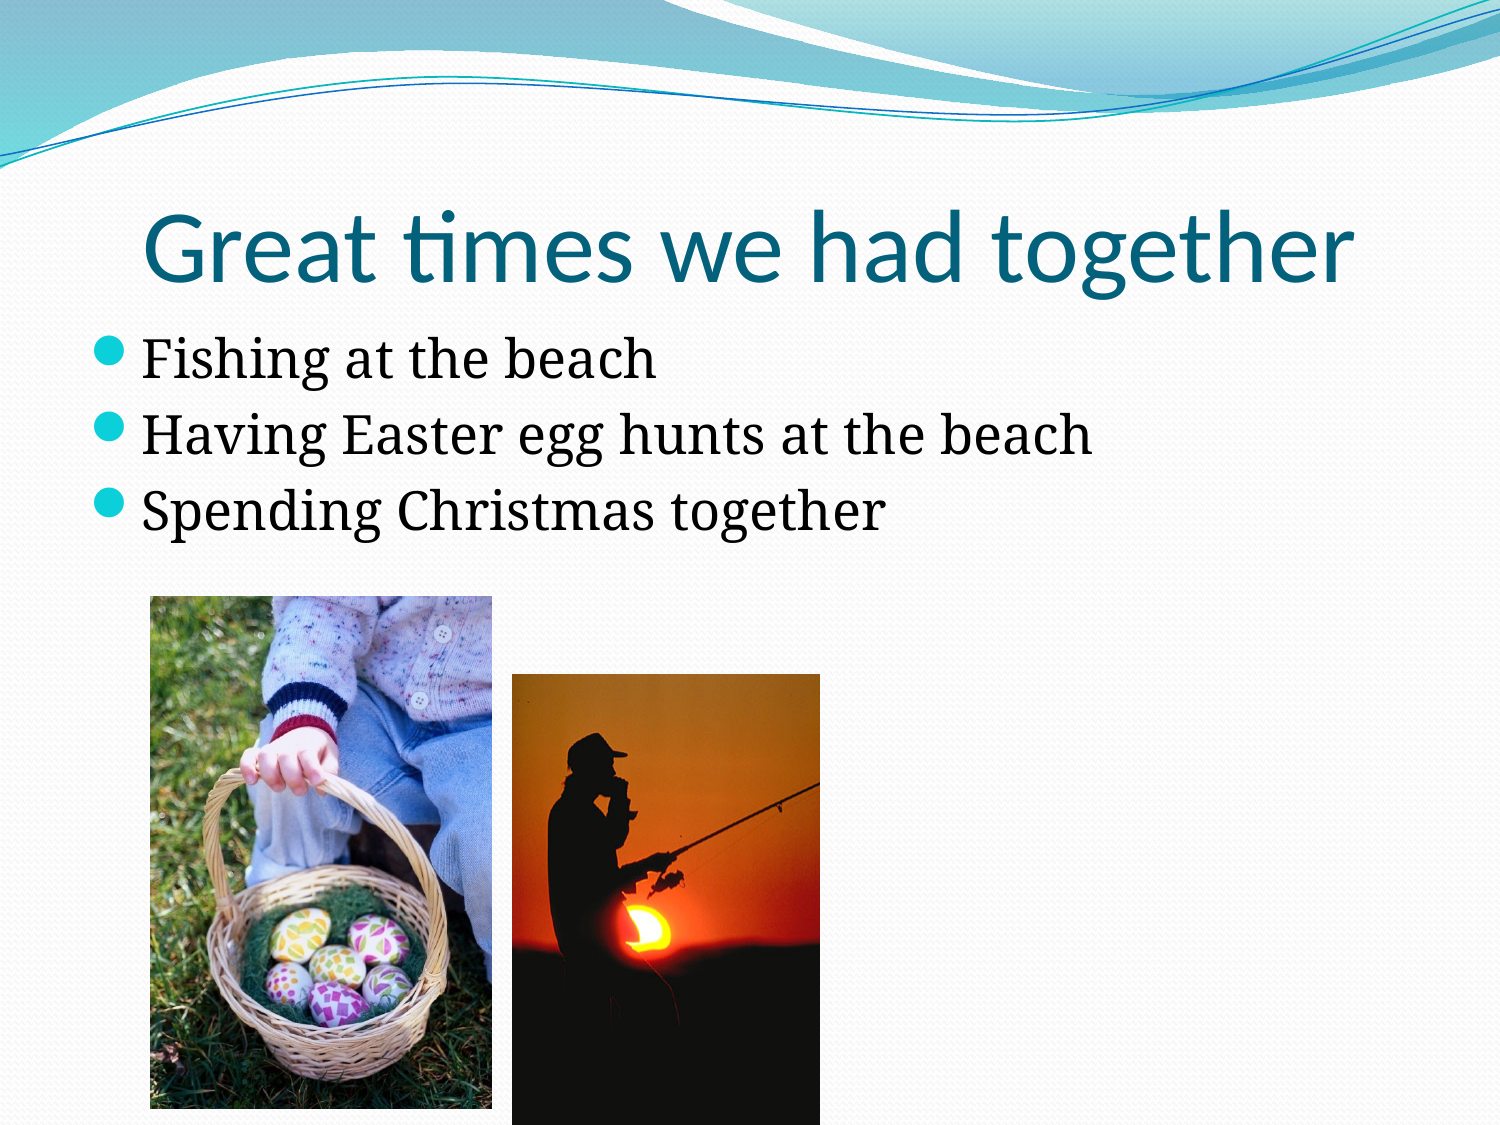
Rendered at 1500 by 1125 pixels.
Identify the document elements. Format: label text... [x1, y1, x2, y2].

list Fishing at the beach Having Easter egg hunts at the beach Spending Christmas together [75, 317, 1425, 1038]
picture [149, 596, 492, 1110]
title Great times we had together [75, 115, 1425, 303]
picture [511, 674, 821, 1125]
